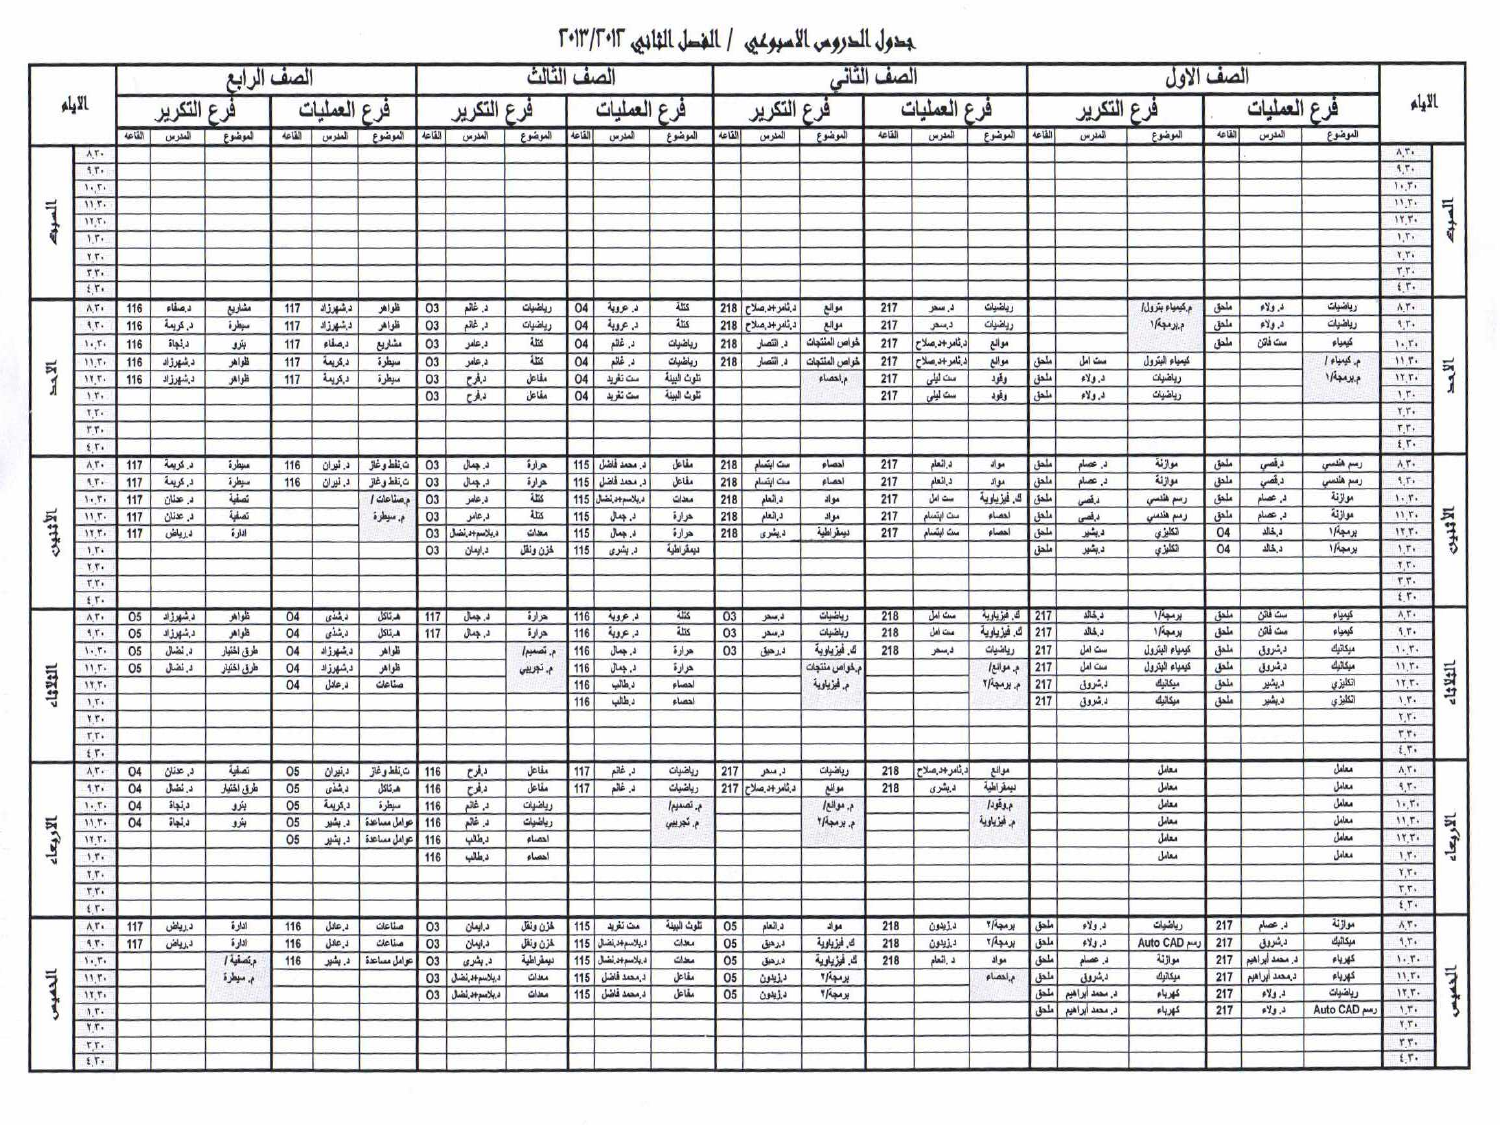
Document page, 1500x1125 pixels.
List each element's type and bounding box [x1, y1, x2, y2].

list [0, 0, 1500, 1125]
